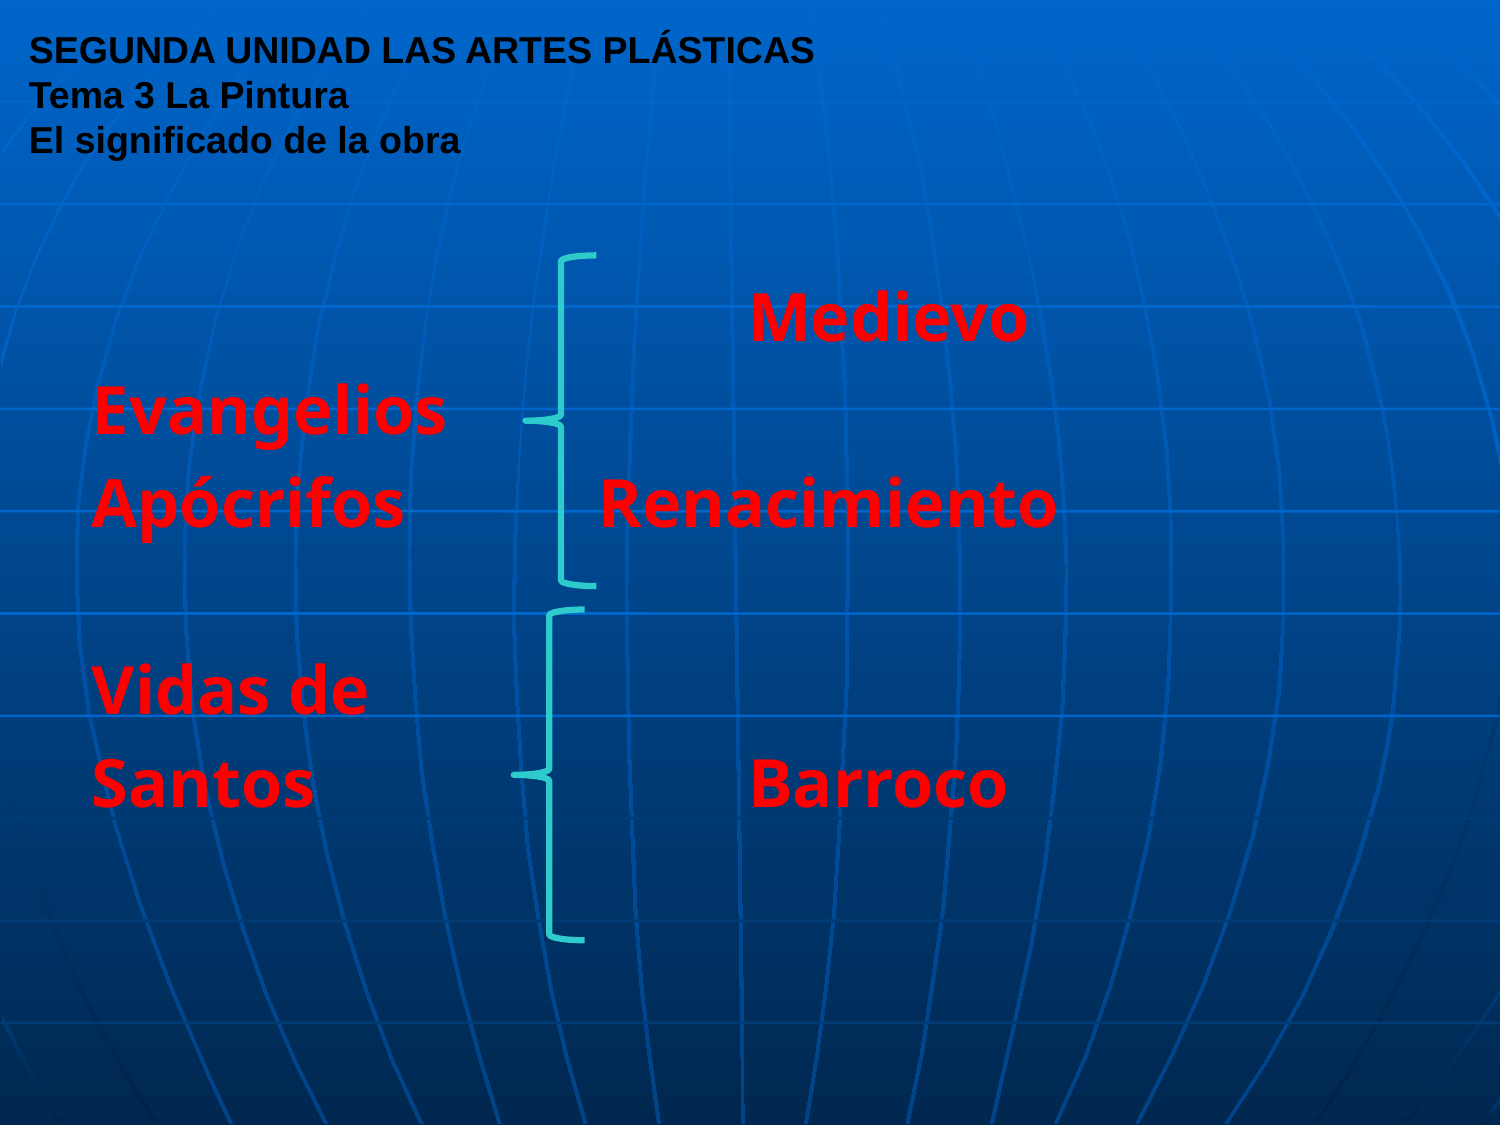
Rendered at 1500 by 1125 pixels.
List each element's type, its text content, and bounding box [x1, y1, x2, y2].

list Medievo Evangelios Apócrifos Renacimiento Vidas de Santos Barroco [76, 266, 1377, 1000]
title SEGUNDA UNIDAD LAS ARTES PLÁSTICAS Tema 3 La Pintura El significado de la obra [0, 0, 845, 188]
text_box [524, 254, 597, 587]
text_box [513, 608, 585, 942]
